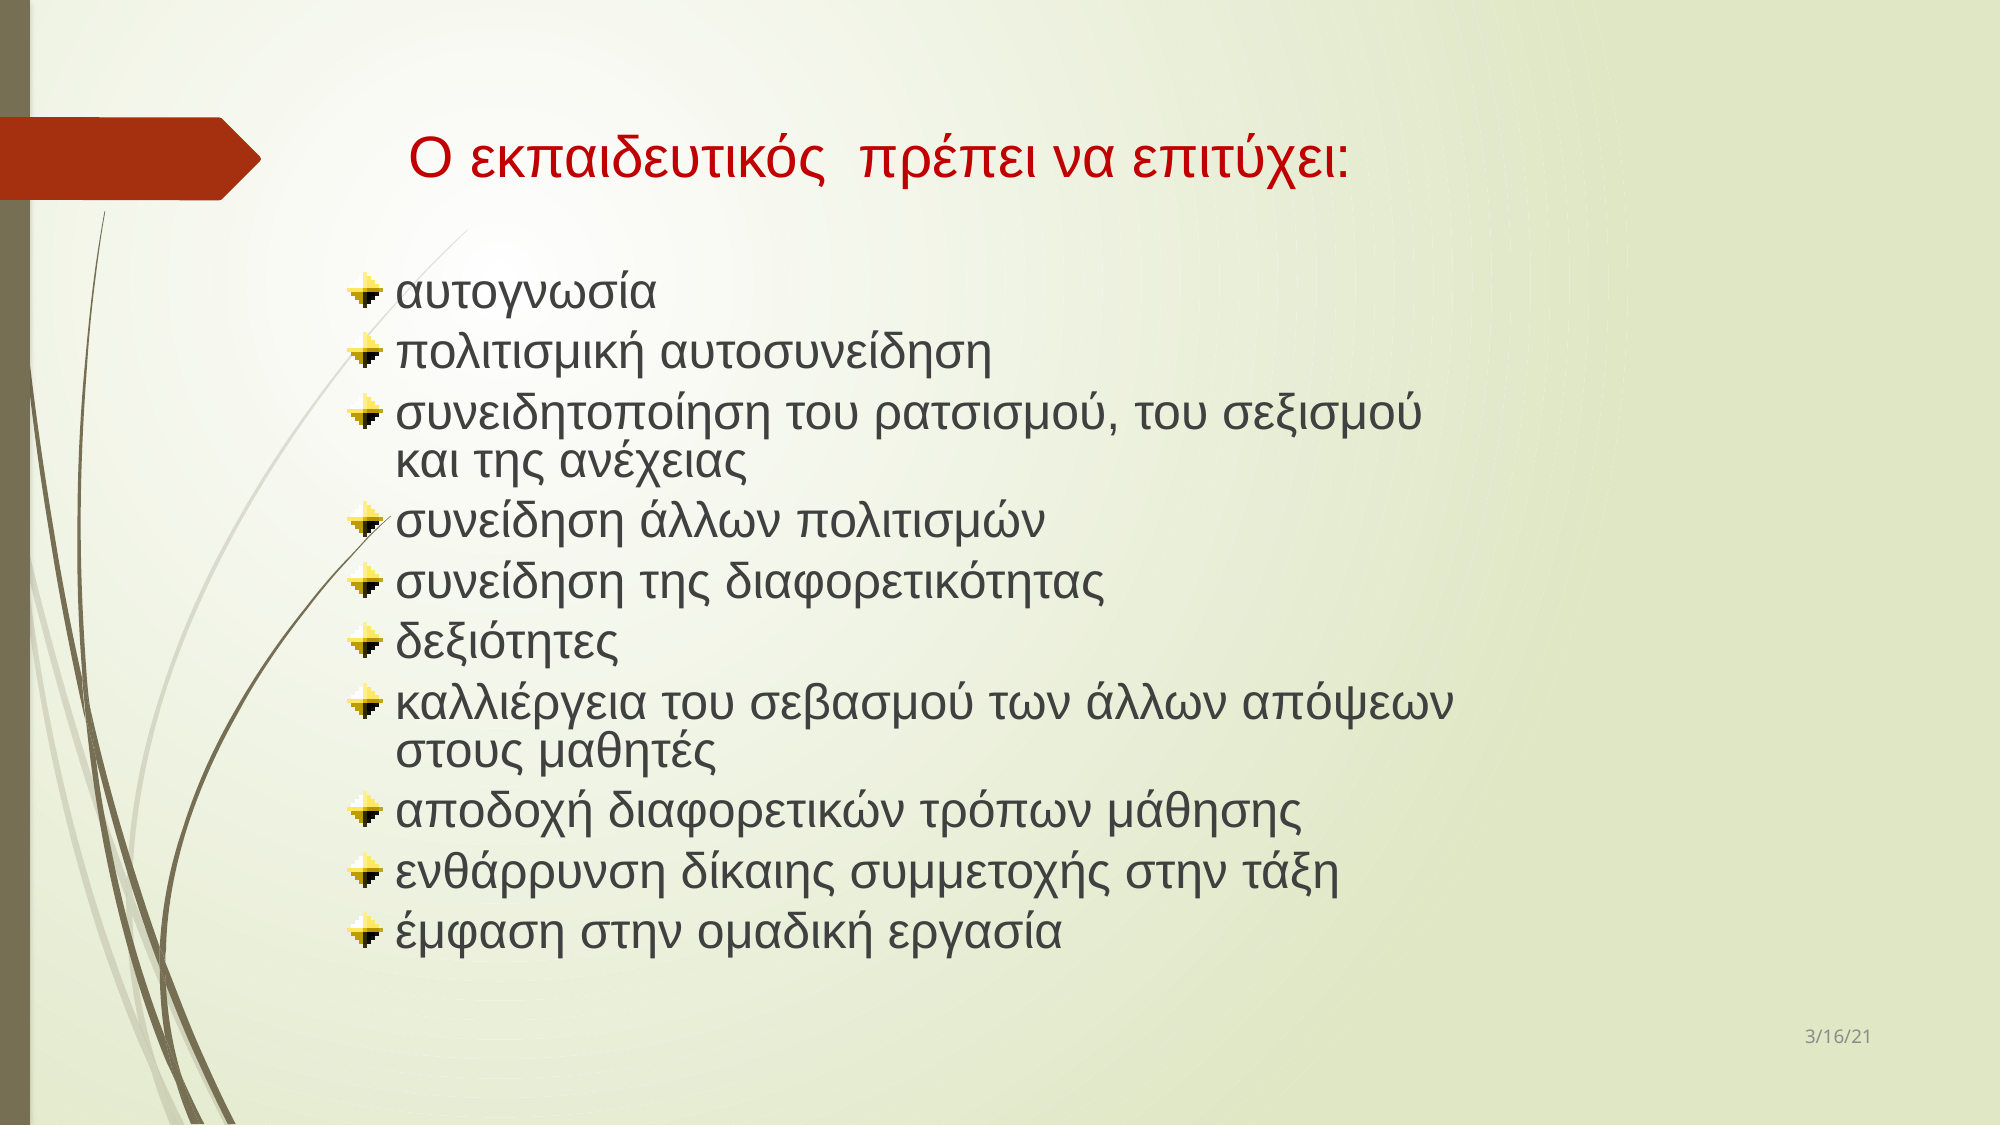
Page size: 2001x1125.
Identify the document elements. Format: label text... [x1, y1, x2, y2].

picture [339, 904, 387, 952]
picture [339, 675, 387, 723]
picture [339, 784, 387, 831]
picture [339, 264, 387, 312]
picture [339, 615, 387, 662]
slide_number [1699, 1005, 1888, 1067]
picture [339, 554, 387, 602]
picture [339, 844, 387, 892]
list αυτογνωσία πολιτισμική αυτοσυνείδηση συνειδητοποίηση του ρατσισμού, του σεξισμού και της ανέχειας συνείδηση άλλων πολιτισμών συνείδηση της διαφορετικότητας δεξιότητες καλλιέργεια του σεβασμού των άλλων απόψεων στους μαθητές αποδοχή διαφορετικών τρόπων μάθησης ενθάρρυνση δίκαιης συμμετοχής στην τάξη έμφαση στην ομαδική εργασία [324, 262, 1473, 1006]
picture [339, 385, 387, 433]
picture [339, 494, 387, 541]
title Ο εκπαιδευτικός πρέπει να επιτύχει: [324, 73, 1437, 197]
picture [339, 325, 387, 372]
